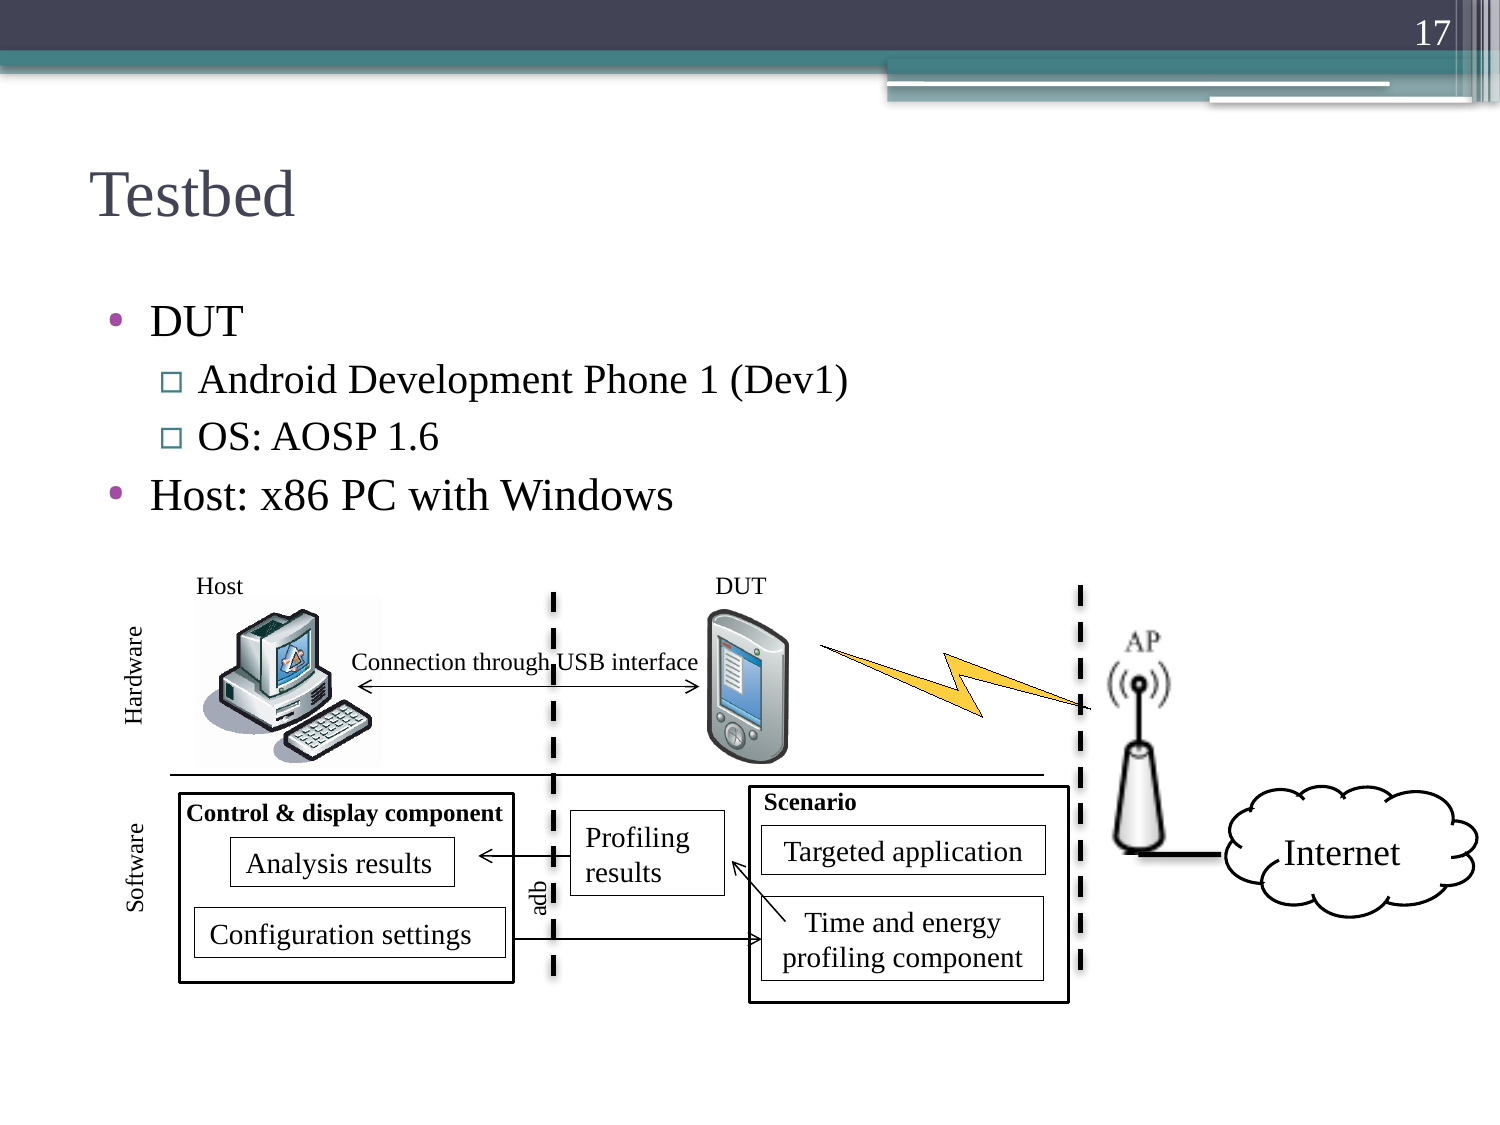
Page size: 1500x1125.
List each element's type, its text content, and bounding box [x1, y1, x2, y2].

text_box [1225, 784, 1479, 918]
picture [707, 609, 789, 764]
text_box Connection through USB interface [390, 638, 547, 683]
text_box Control & display component [171, 788, 529, 834]
text_box adb [515, 867, 547, 932]
slide_number 17 [1341, 0, 1466, 61]
text_box [178, 834, 515, 984]
text_box Hardware [109, 597, 170, 740]
text_box DUT [700, 562, 796, 608]
text_box Host [181, 562, 277, 608]
picture [1090, 609, 1186, 855]
title Testbed [75, 101, 1425, 277]
picture [194, 595, 383, 767]
list DUT Android Development Phone 1 (Dev1) OS: AOSP 1.6 Host: x86 PC with Windows [75, 283, 1425, 993]
text_box [748, 785, 1070, 1004]
text_box Software [110, 787, 172, 929]
text_box [820, 645, 1072, 718]
text_box Connection through USB interface [559, 638, 700, 683]
text_box Profiling results [570, 810, 725, 896]
text_box adb [515, 849, 545, 853]
text_box Scenario [749, 785, 939, 823]
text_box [731, 860, 786, 922]
